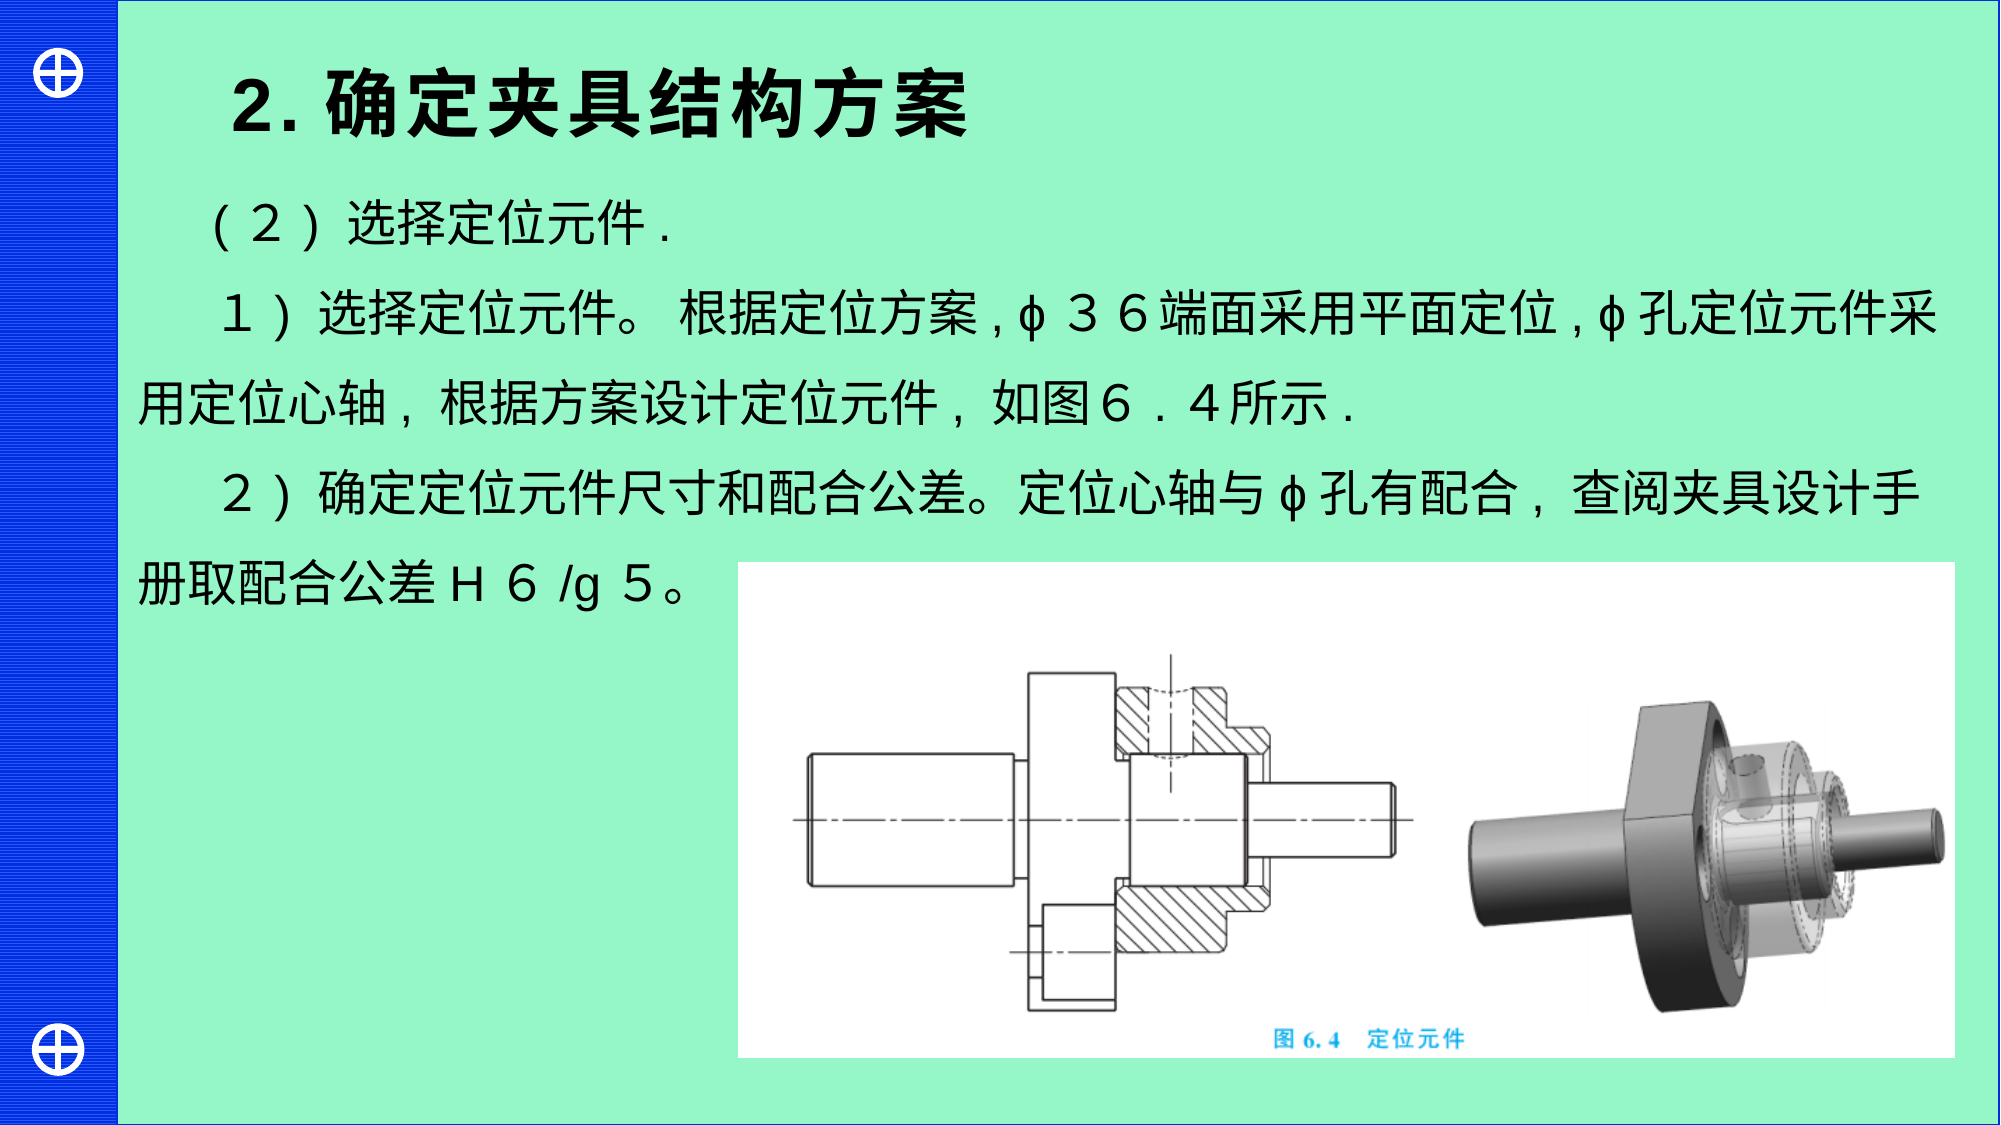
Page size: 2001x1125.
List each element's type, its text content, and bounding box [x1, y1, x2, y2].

text_box 2.确定夹具结构方案 [135, 32, 1423, 155]
picture [738, 562, 1955, 1058]
